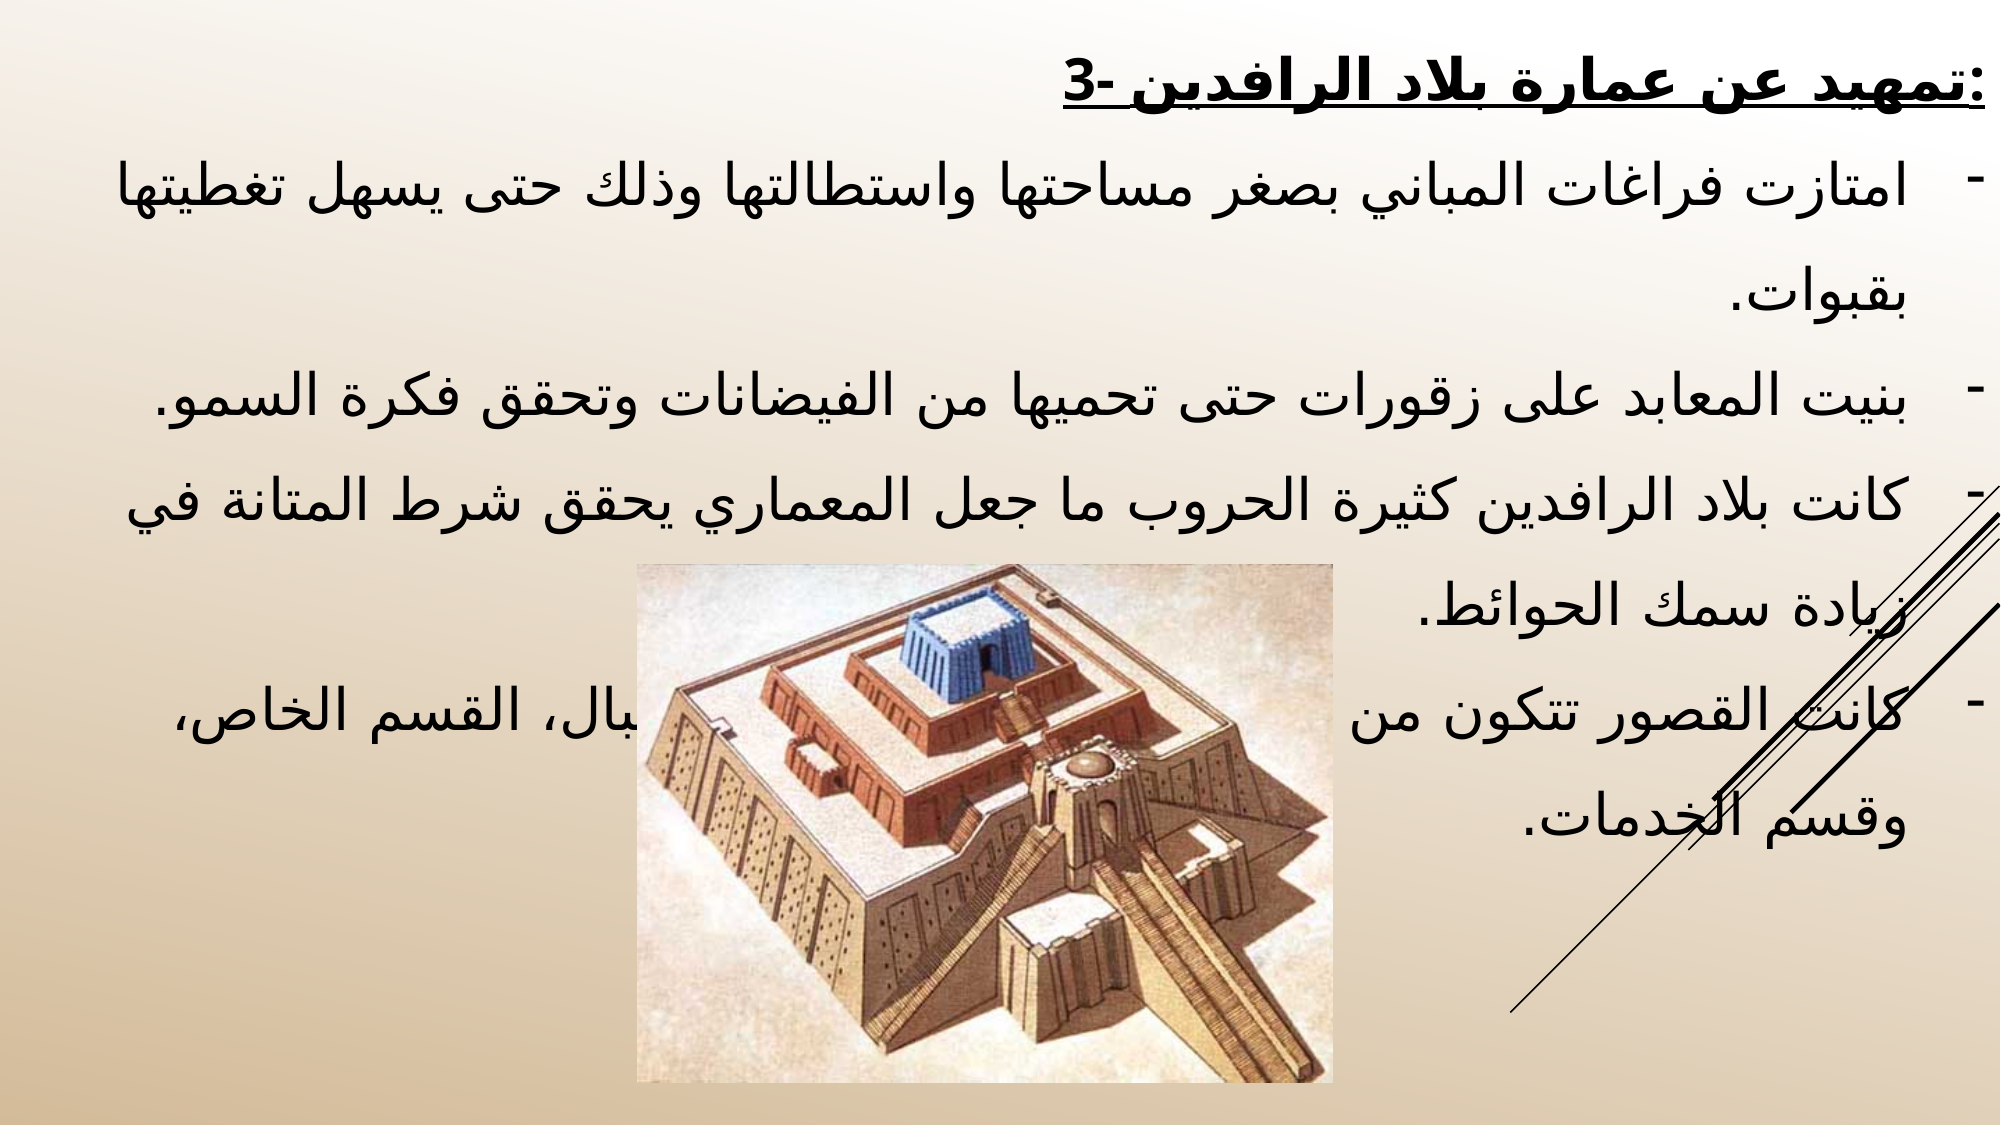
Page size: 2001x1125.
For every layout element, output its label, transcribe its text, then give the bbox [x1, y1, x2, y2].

text_box 3- تمهيد عن عمارة بلاد الرافدين: امتازت فراغات المباني بصغر مساحتها واستطالتها وذلك حتى يسهل تغطيتها بقبوات. بنيت المعابد على زقورات حتى تحميها من الفيضانات وتحقق فكرة السمو. كانت بلاد الرافدين كثيرة الحروب ما جعل المعماري يحقق شرط المتانة في زيادة سمك الحوائط. كانت القصور تتكون من ثلاثة أقسام وهي قسم الاستقبال، القسم الخاص، وقسم الخدمات. [75, 0, 2000, 960]
picture [637, 564, 1333, 1084]
